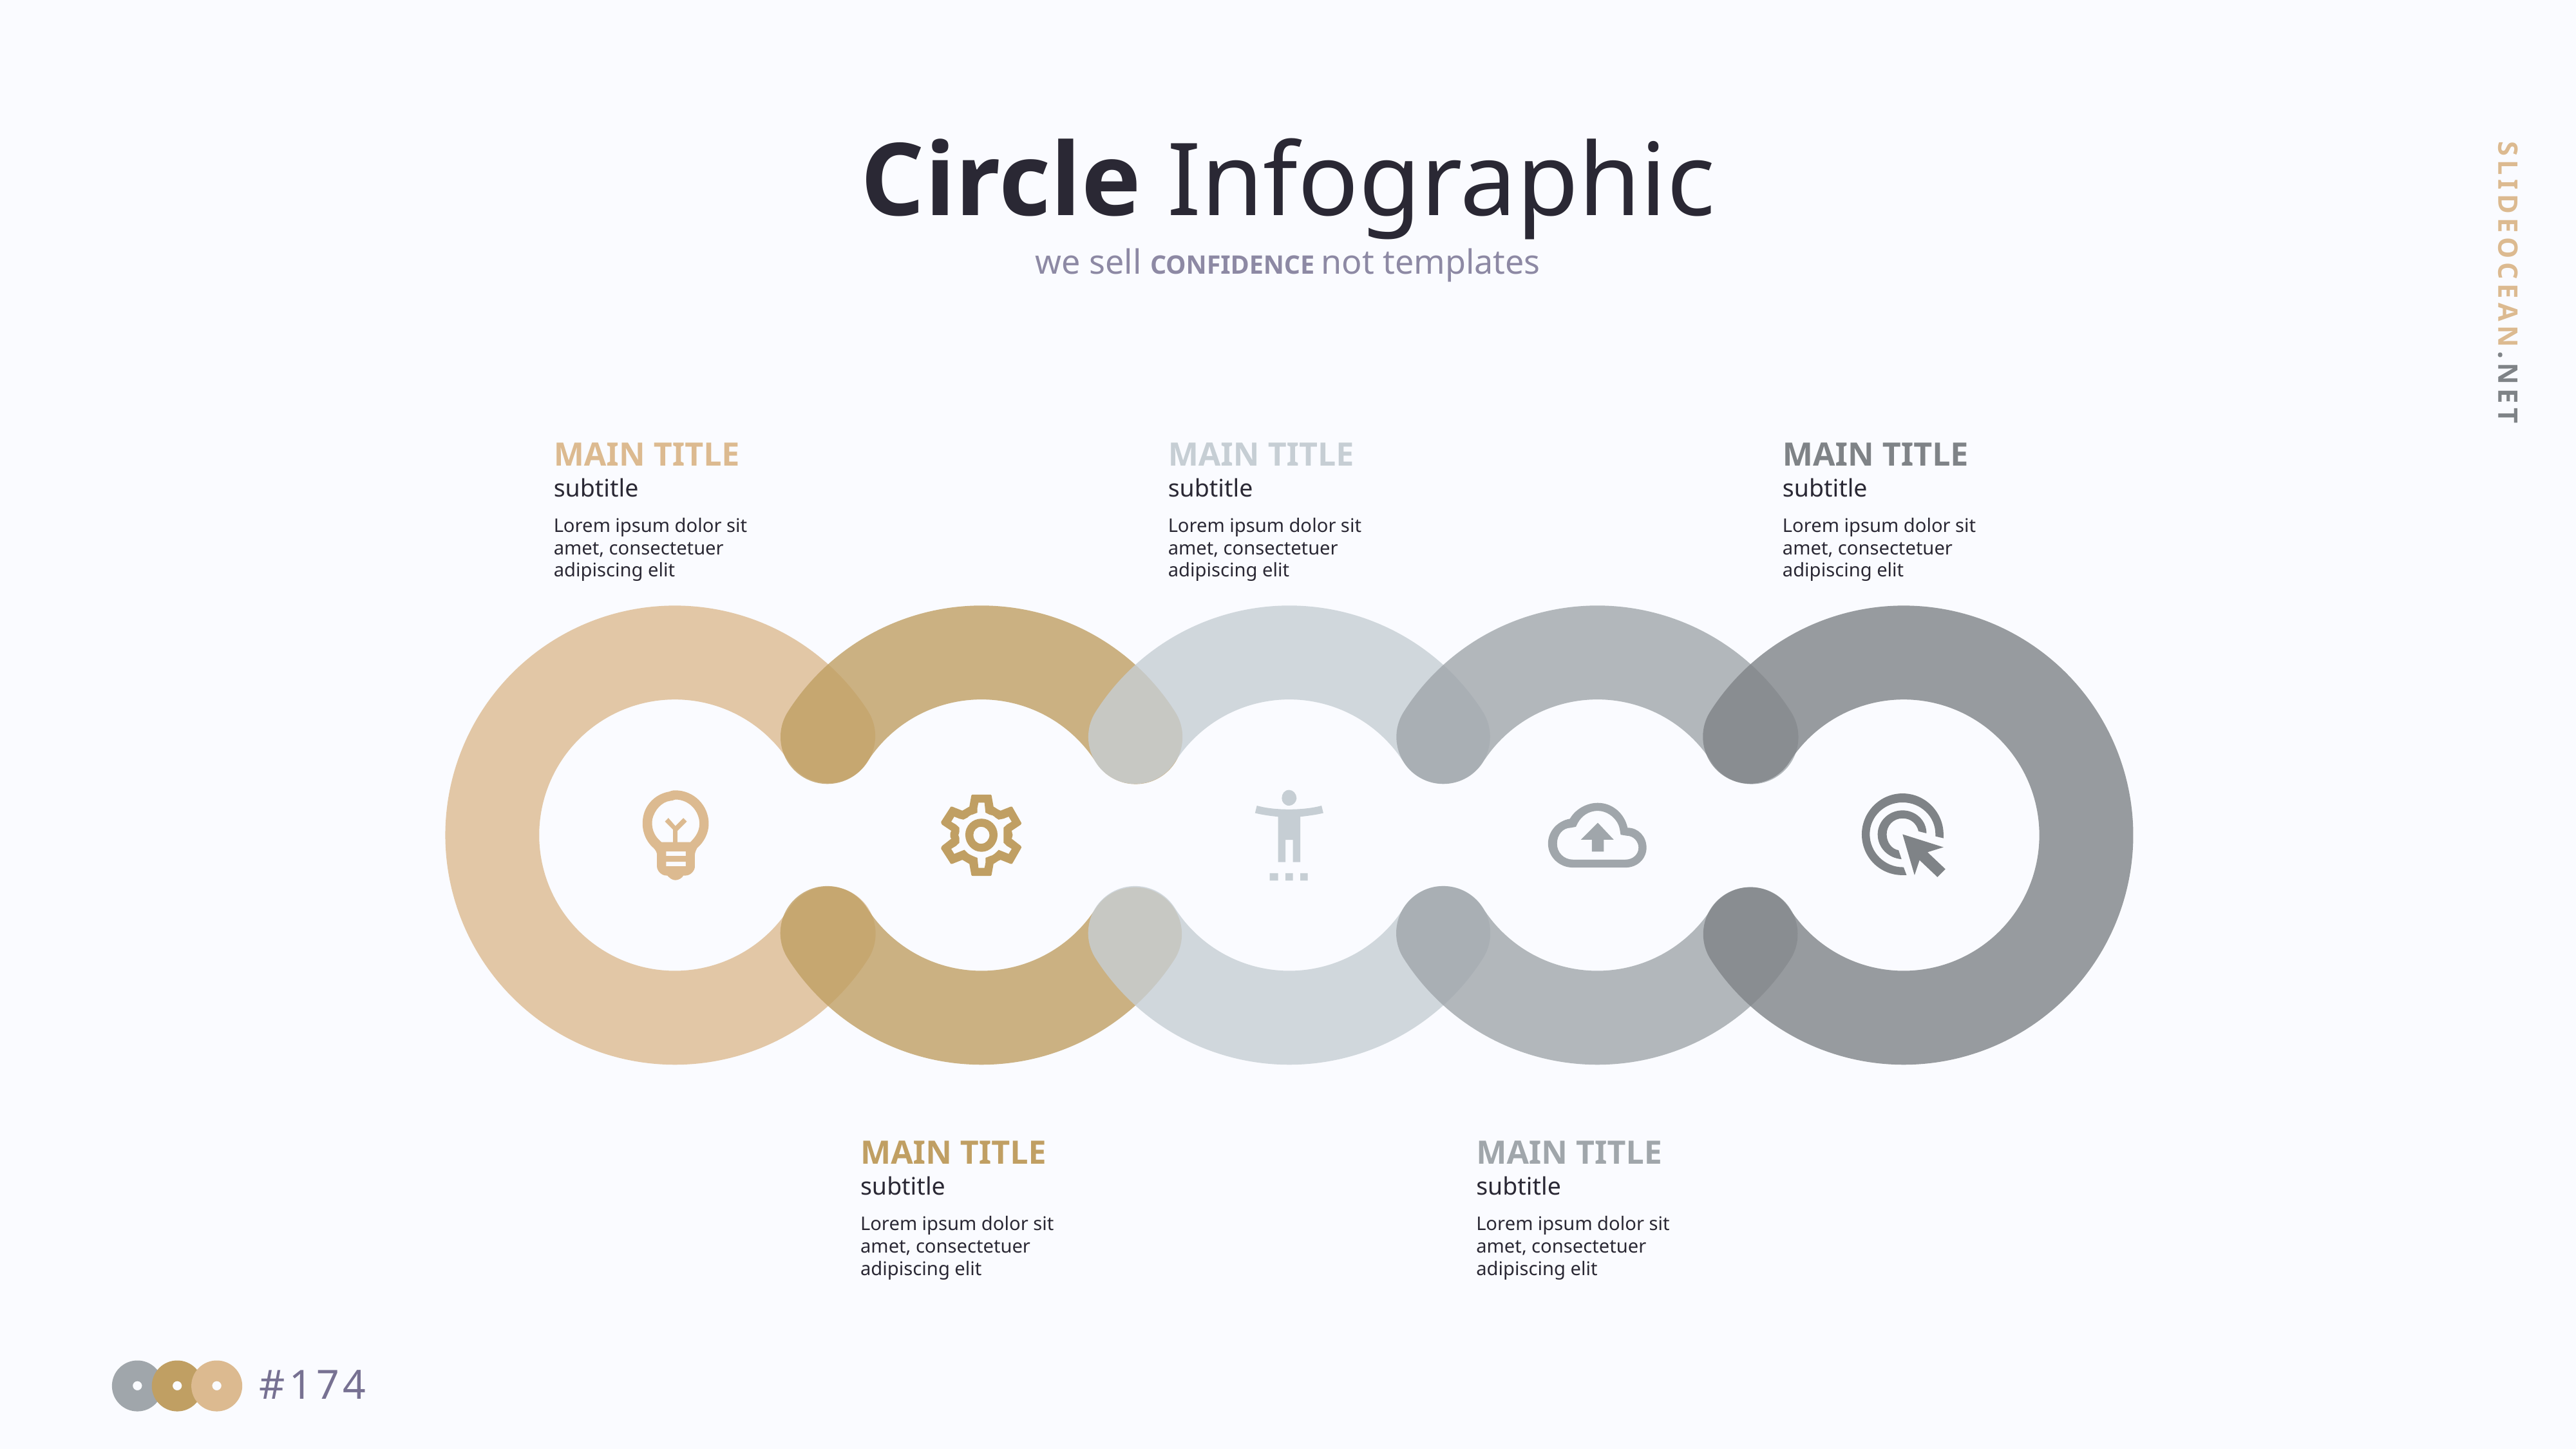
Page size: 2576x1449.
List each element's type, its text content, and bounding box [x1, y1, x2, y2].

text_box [1158, 428, 1421, 564]
text_box [491, 651, 797, 1019]
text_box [850, 1126, 1113, 1263]
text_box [1772, 428, 2035, 564]
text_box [544, 428, 806, 564]
text_box [1902, 834, 1946, 877]
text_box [798, 652, 1106, 1018]
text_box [640, 790, 710, 881]
text_box we sell CONFIDENCE not templates [1026, 235, 1550, 285]
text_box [1414, 652, 1781, 1018]
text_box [1466, 1126, 1728, 1263]
text_box [1781, 651, 2088, 1019]
text_box [1861, 793, 1944, 875]
text_box Circle Infographic [851, 110, 1725, 241]
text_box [1106, 652, 1414, 1018]
text_box #174 [259, 1359, 405, 1408]
